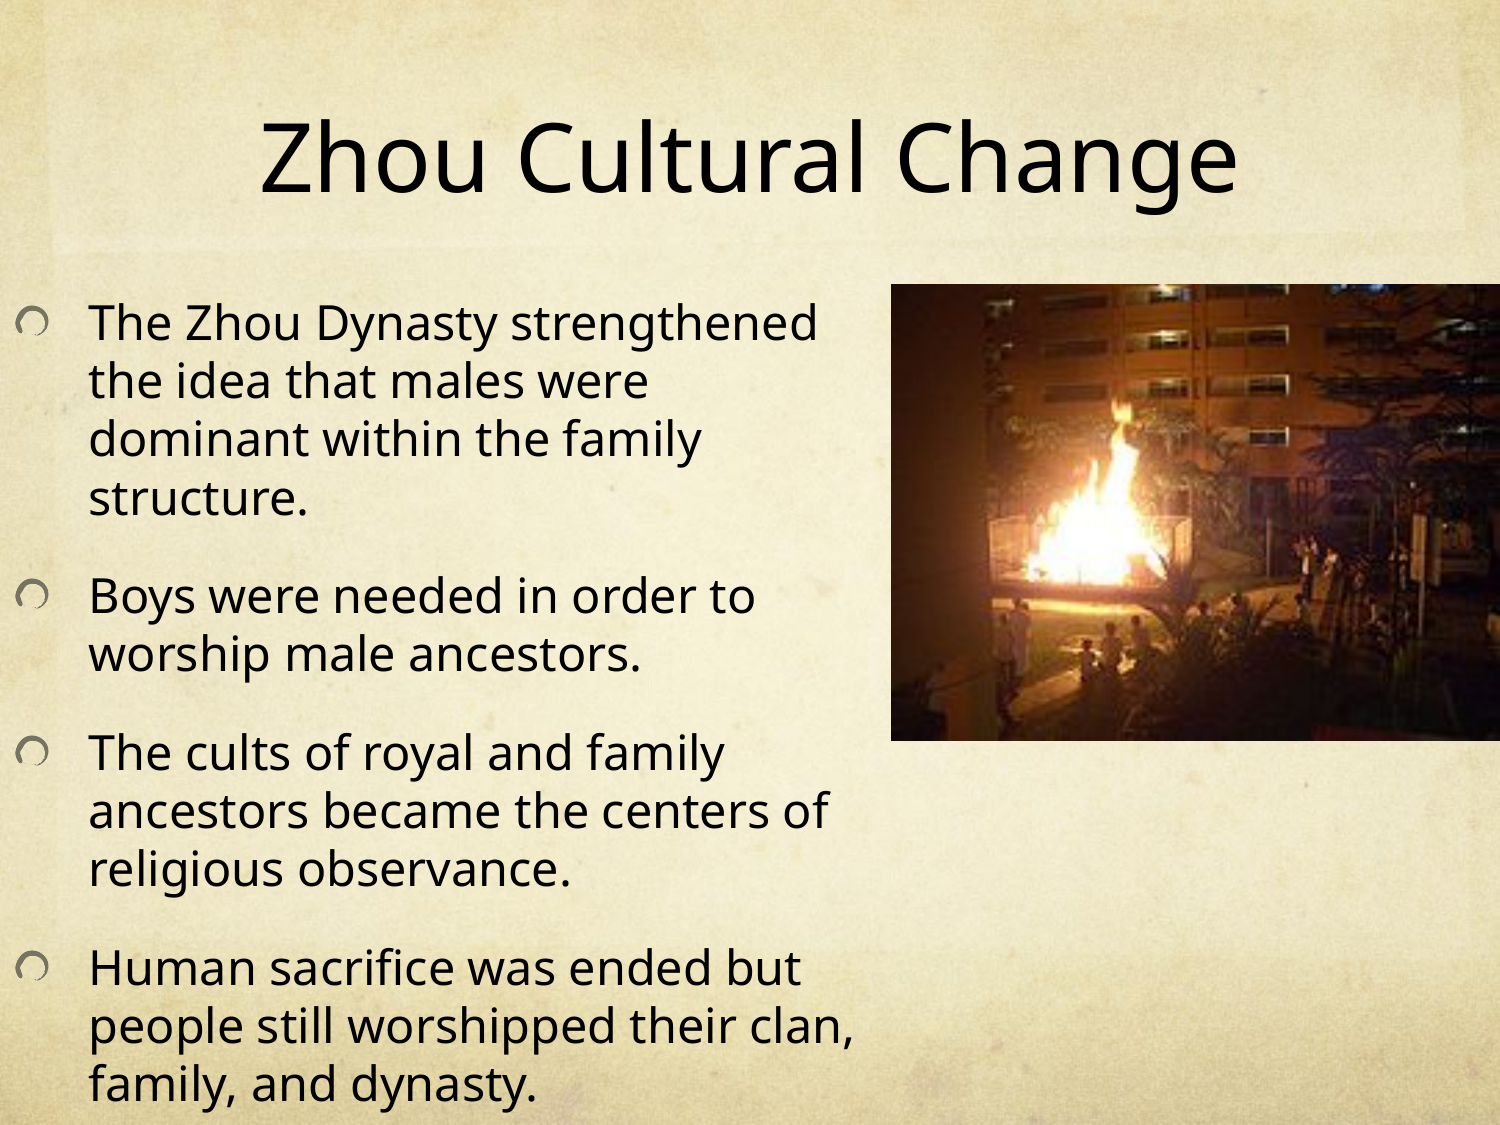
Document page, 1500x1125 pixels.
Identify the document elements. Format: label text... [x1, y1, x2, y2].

picture [15, 735, 50, 767]
picture [15, 305, 50, 337]
list The Zhou Dynasty strengthened the idea that males were dominant within the family structure. Boys were needed in order to worship male ancestors. The cults of royal and family ancestors became the centers of religious observance. Human sacrifice was ended but people still worshipped their clan, family, and dynasty. [0, 284, 881, 1125]
picture [15, 950, 50, 982]
picture [0, 0, 1500, 1125]
picture [15, 578, 50, 610]
title Zhou Cultural Change [150, 82, 1350, 225]
